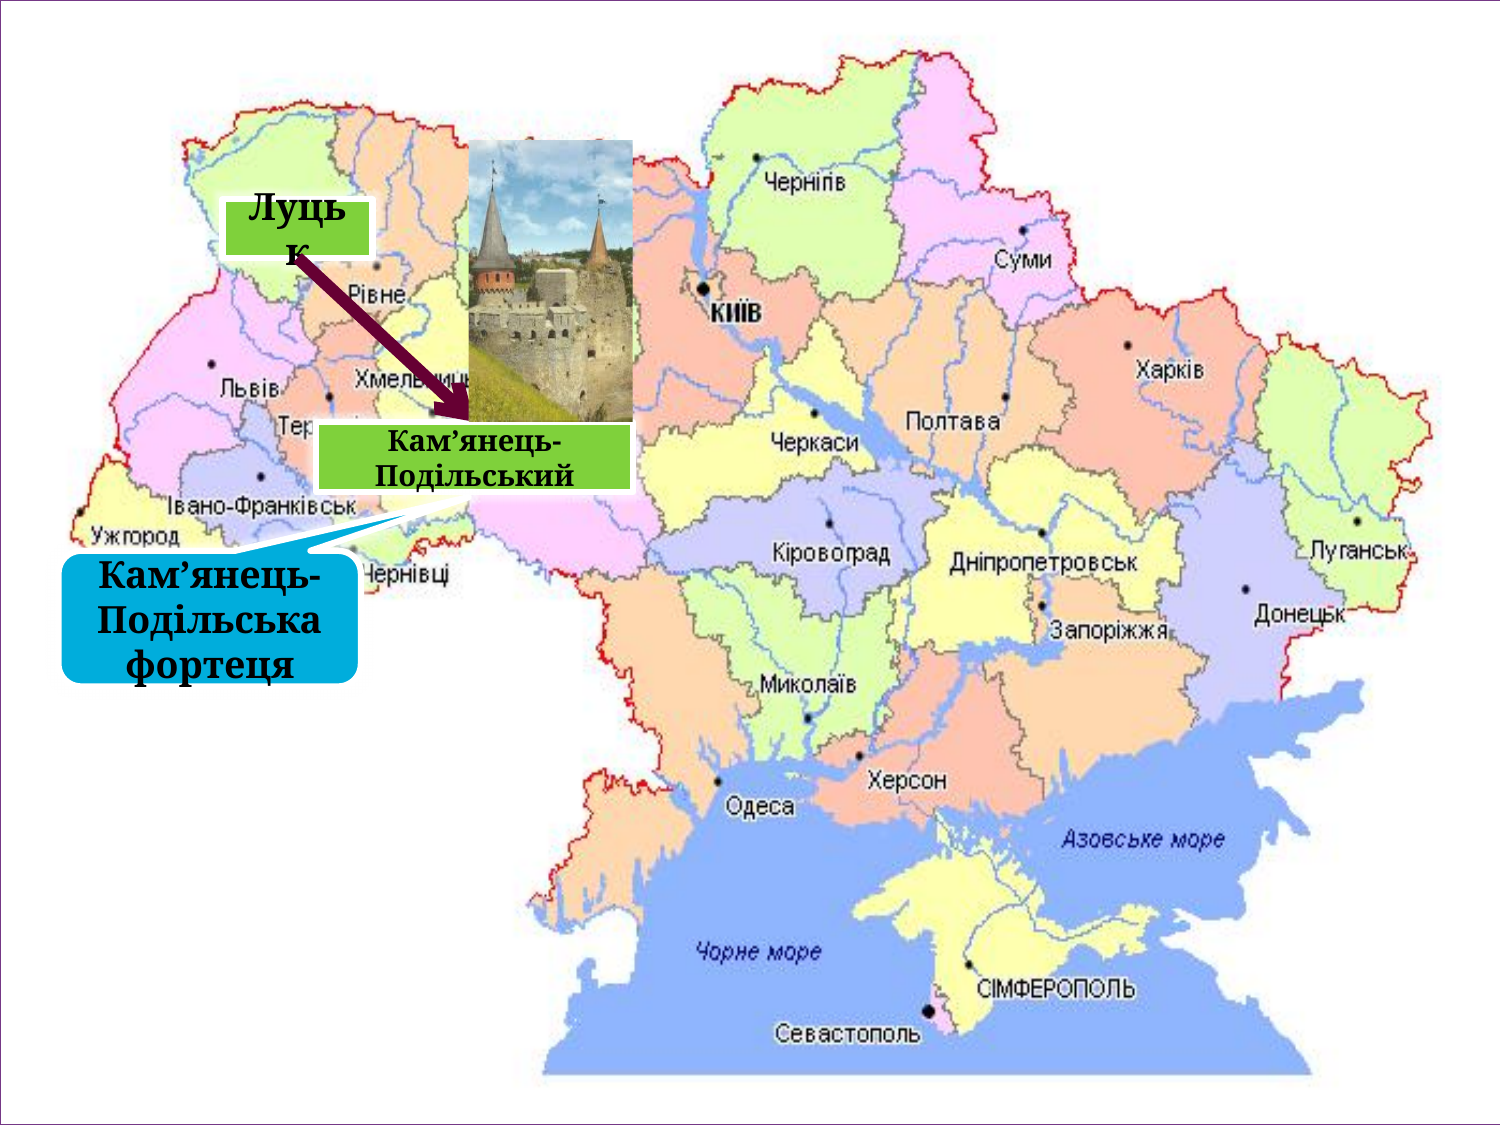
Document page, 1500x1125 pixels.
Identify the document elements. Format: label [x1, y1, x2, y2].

picture [0, 0, 1500, 1125]
text_box [303, 250, 460, 429]
